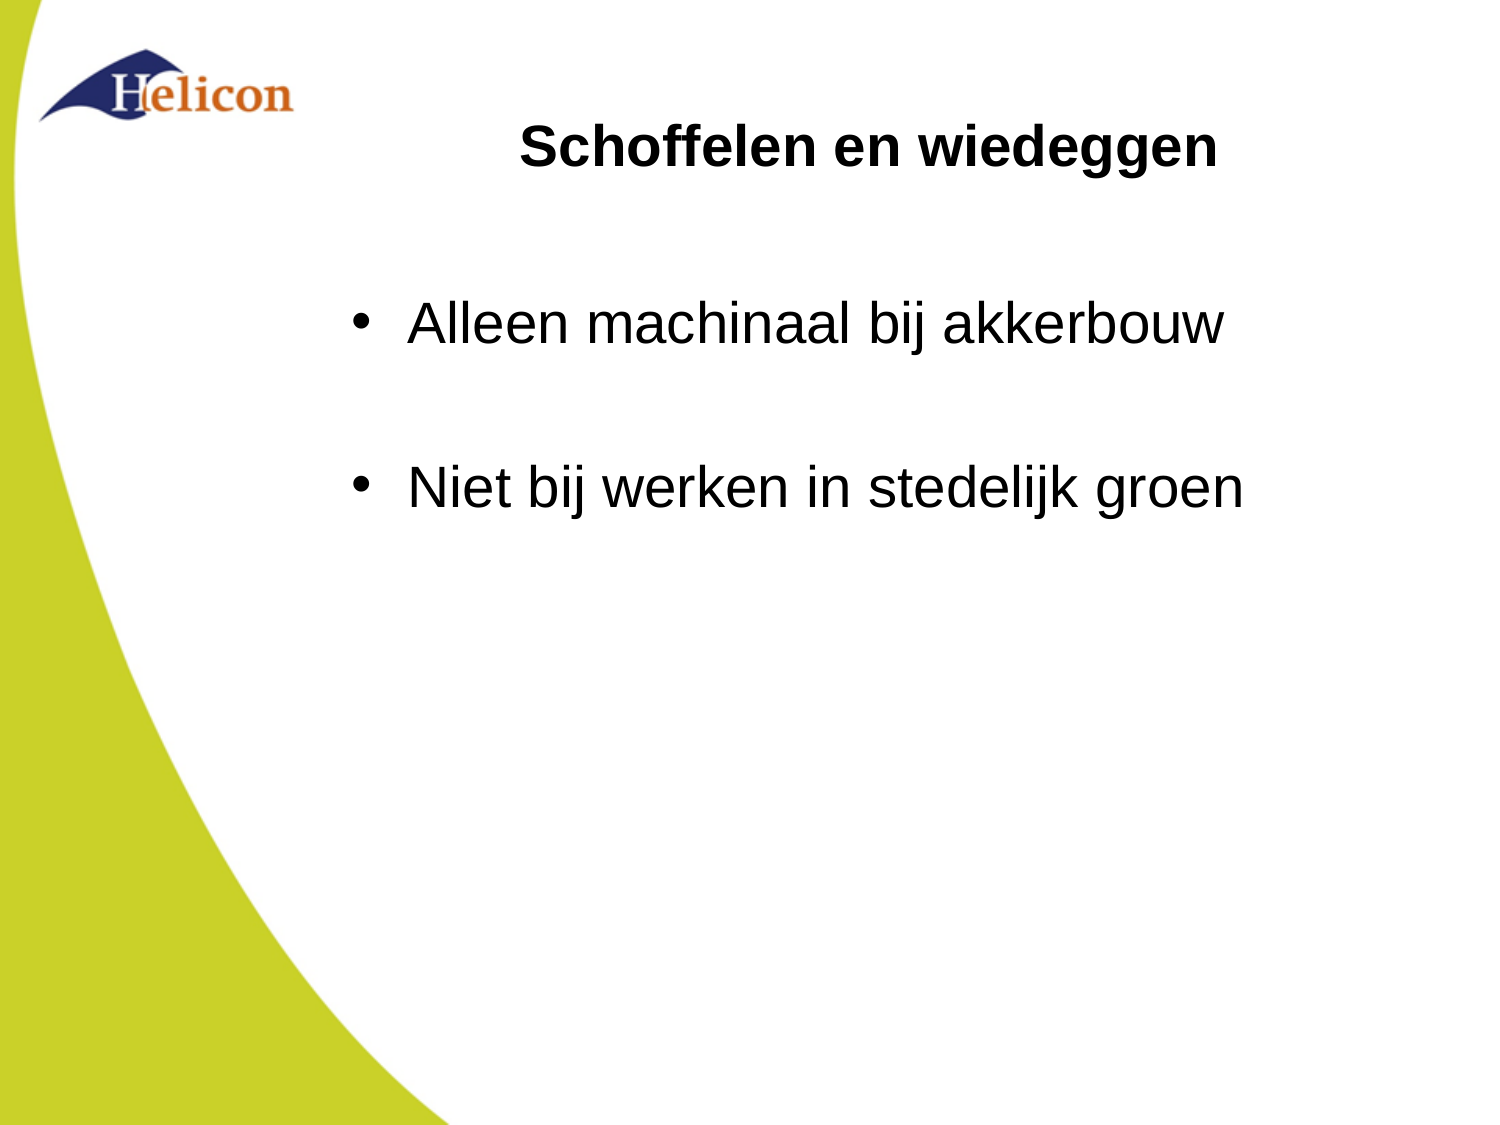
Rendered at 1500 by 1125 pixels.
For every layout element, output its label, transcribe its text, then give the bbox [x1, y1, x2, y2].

picture [0, 0, 1500, 1125]
title Schoffelen en wiedeggen [324, 54, 1415, 161]
list Alleen machinaal bij akkerbouw Niet bij werken in stedelijk groen [336, 196, 1425, 1005]
